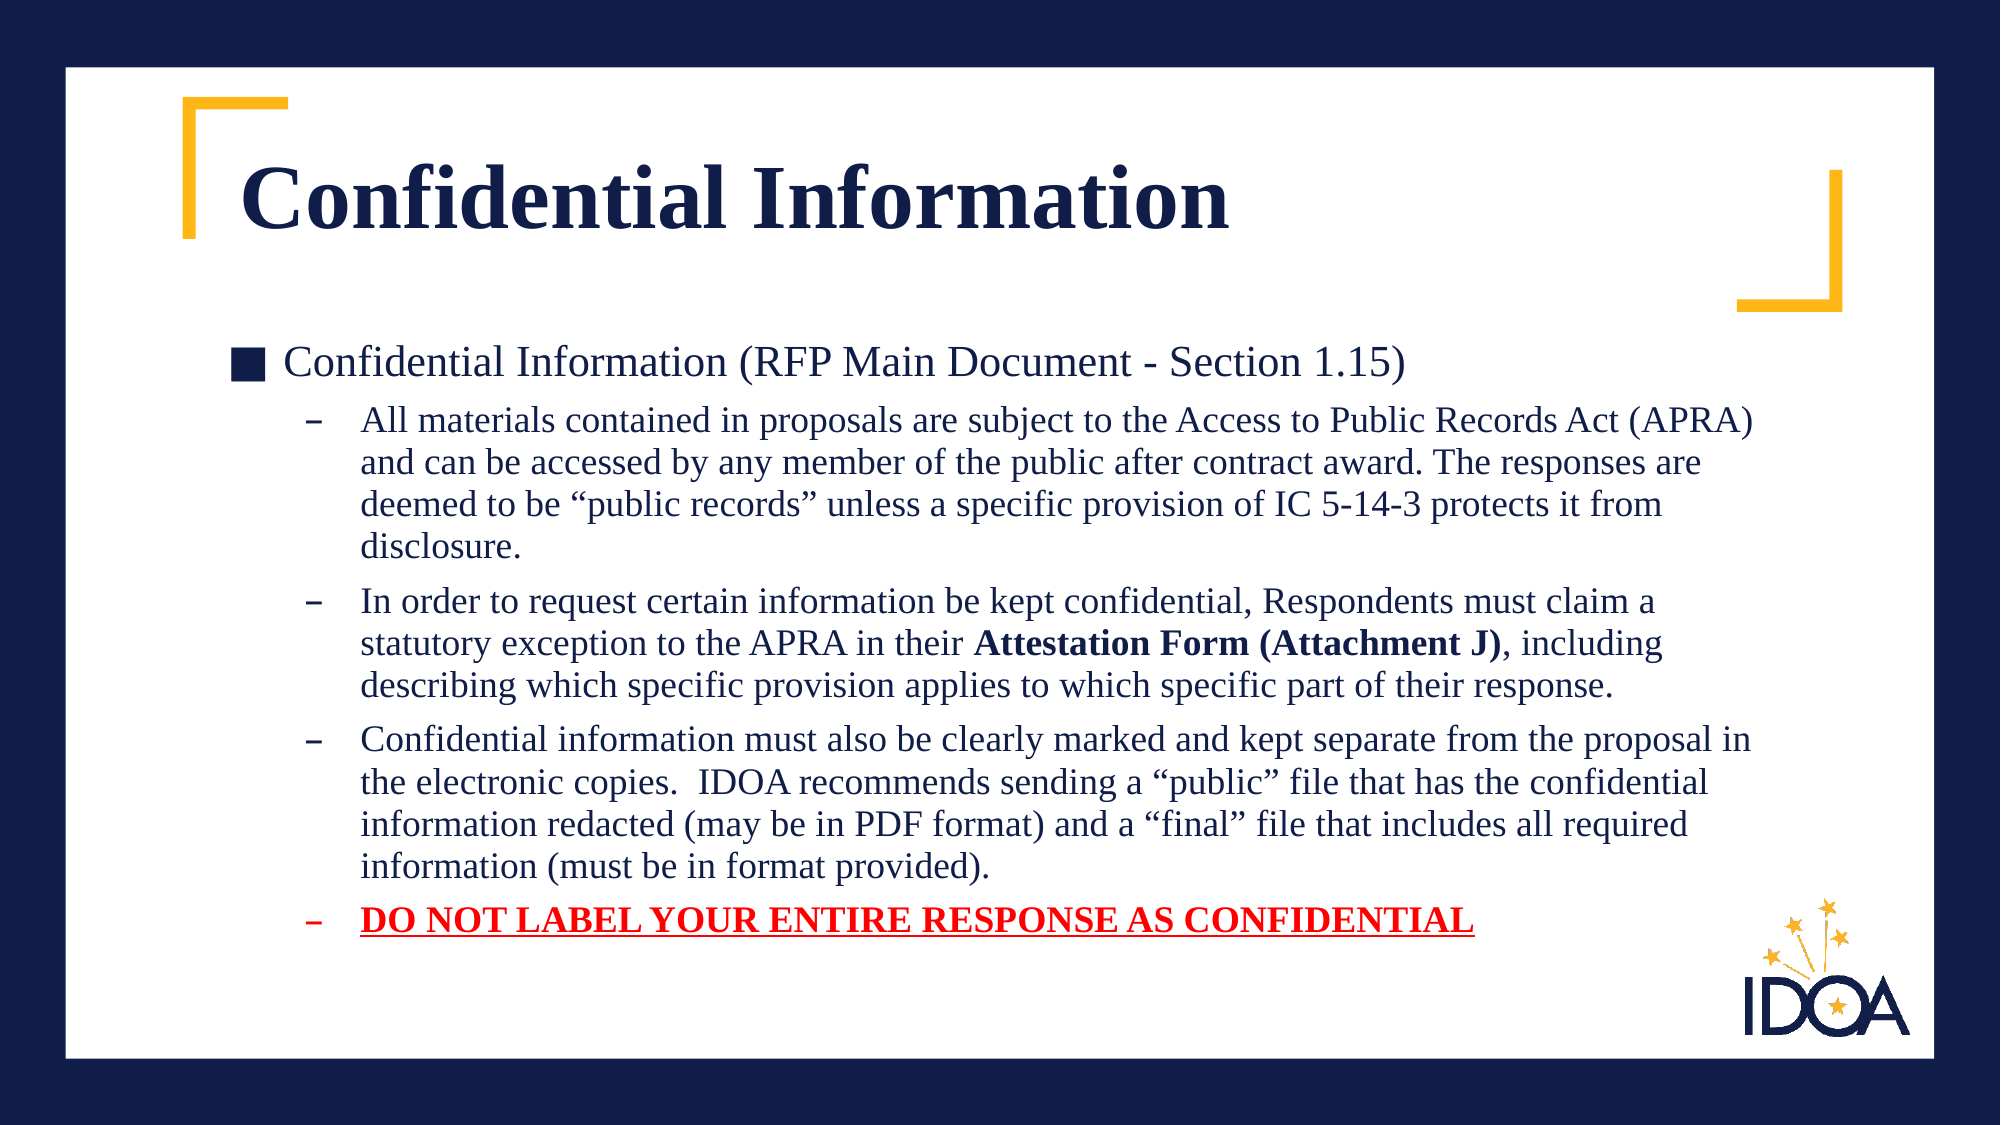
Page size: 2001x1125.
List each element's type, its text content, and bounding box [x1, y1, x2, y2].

title Confidential Information [225, 142, 1800, 279]
picture [1702, 857, 1959, 1114]
list Confidential Information (RFP Main Document - Section 1.15) All materials contained in proposals are subject to the Access to Public Records Act (APRA) and can be accessed by any member of the public after contract award. The responses are deemed to be “public records” unless a specific provision of IC 5-14-3 protects it from disclosure. In order to request certain information be kept confidential, Respondents must claim a statutory exception to the APRA in their Attestation Form (Attachment J), including describing which specific provision applies to which specific part of their response. Confidential information must also be clearly marked and kept separate from the proposal in the electronic copies. IDOA recommends sending a “public” file that has the confidential information redacted (may be in PDF format) and a “final” file that includes all required information (must be in format provided). DO NOT LABEL YOUR ENTIRE RESPONSE AS CONFIDENTIAL [212, 328, 1788, 953]
